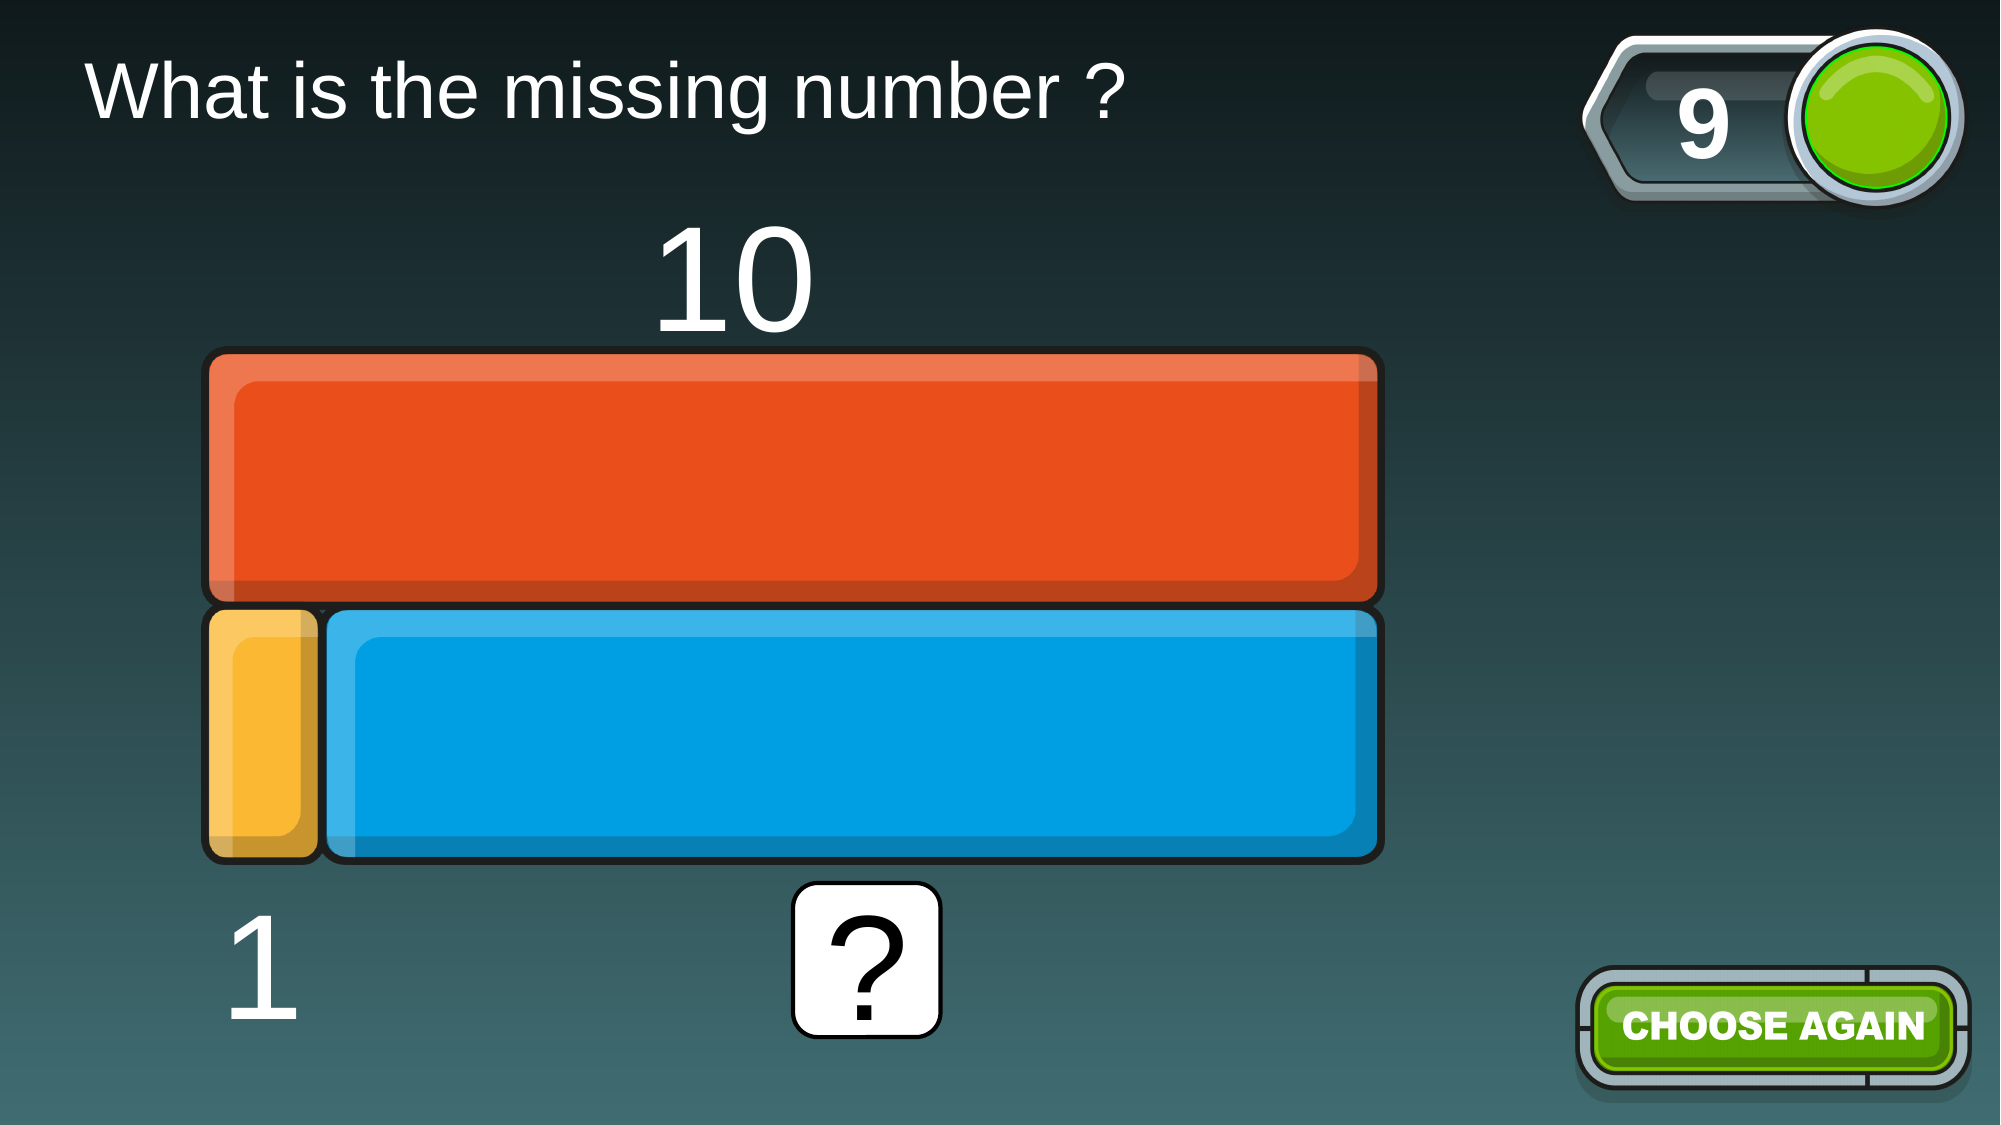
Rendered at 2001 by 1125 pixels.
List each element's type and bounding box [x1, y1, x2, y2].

text_box [157, 861, 368, 1057]
text_box [793, 882, 941, 1038]
picture [1575, 965, 1972, 1104]
text_box [69, 32, 1167, 152]
picture [1575, 25, 1971, 221]
text_box [628, 174, 838, 346]
picture [201, 346, 1385, 865]
